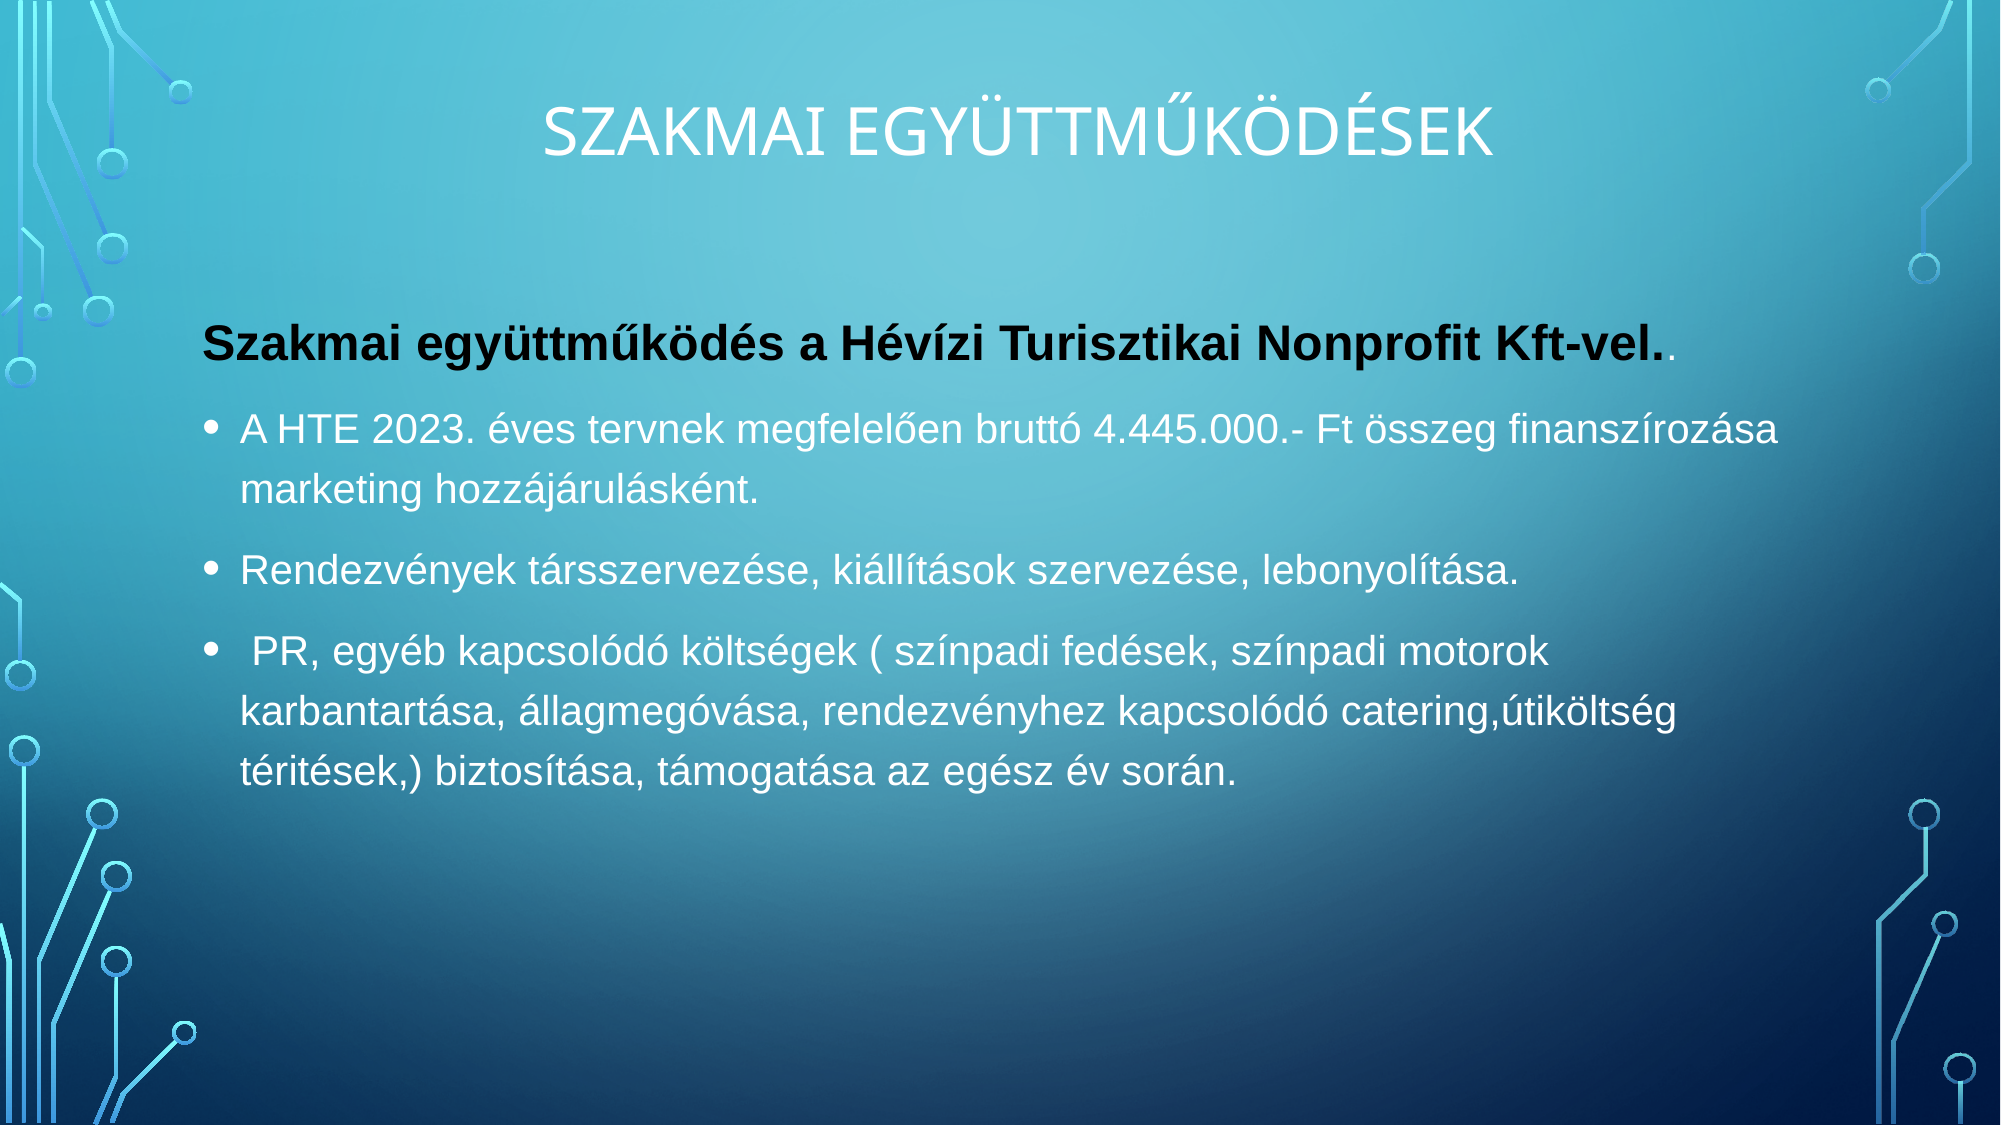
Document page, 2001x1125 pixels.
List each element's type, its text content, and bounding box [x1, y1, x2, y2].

list Szakmai együttműködés a Hévízi Turisztikai Nonprofit Kft-vel.. A HTE 2023. éves tervnek megfelelően bruttó 4.445.000.- Ft összeg finanszírozása marketing hozzájárulásként. Rendezvények társszervezése, kiállítások szervezése, lebonyolítása. PR, egyéb kapcsolódó költségek ( színpadi fedések, színpadi motorok karbantartása, állagmegóvása, rendezvényhez kapcsolódó catering,útiköltség téritések,) biztosítása, támogatása az egész év során. [187, 291, 1813, 950]
title szakmai együttműködések [206, 48, 1832, 292]
